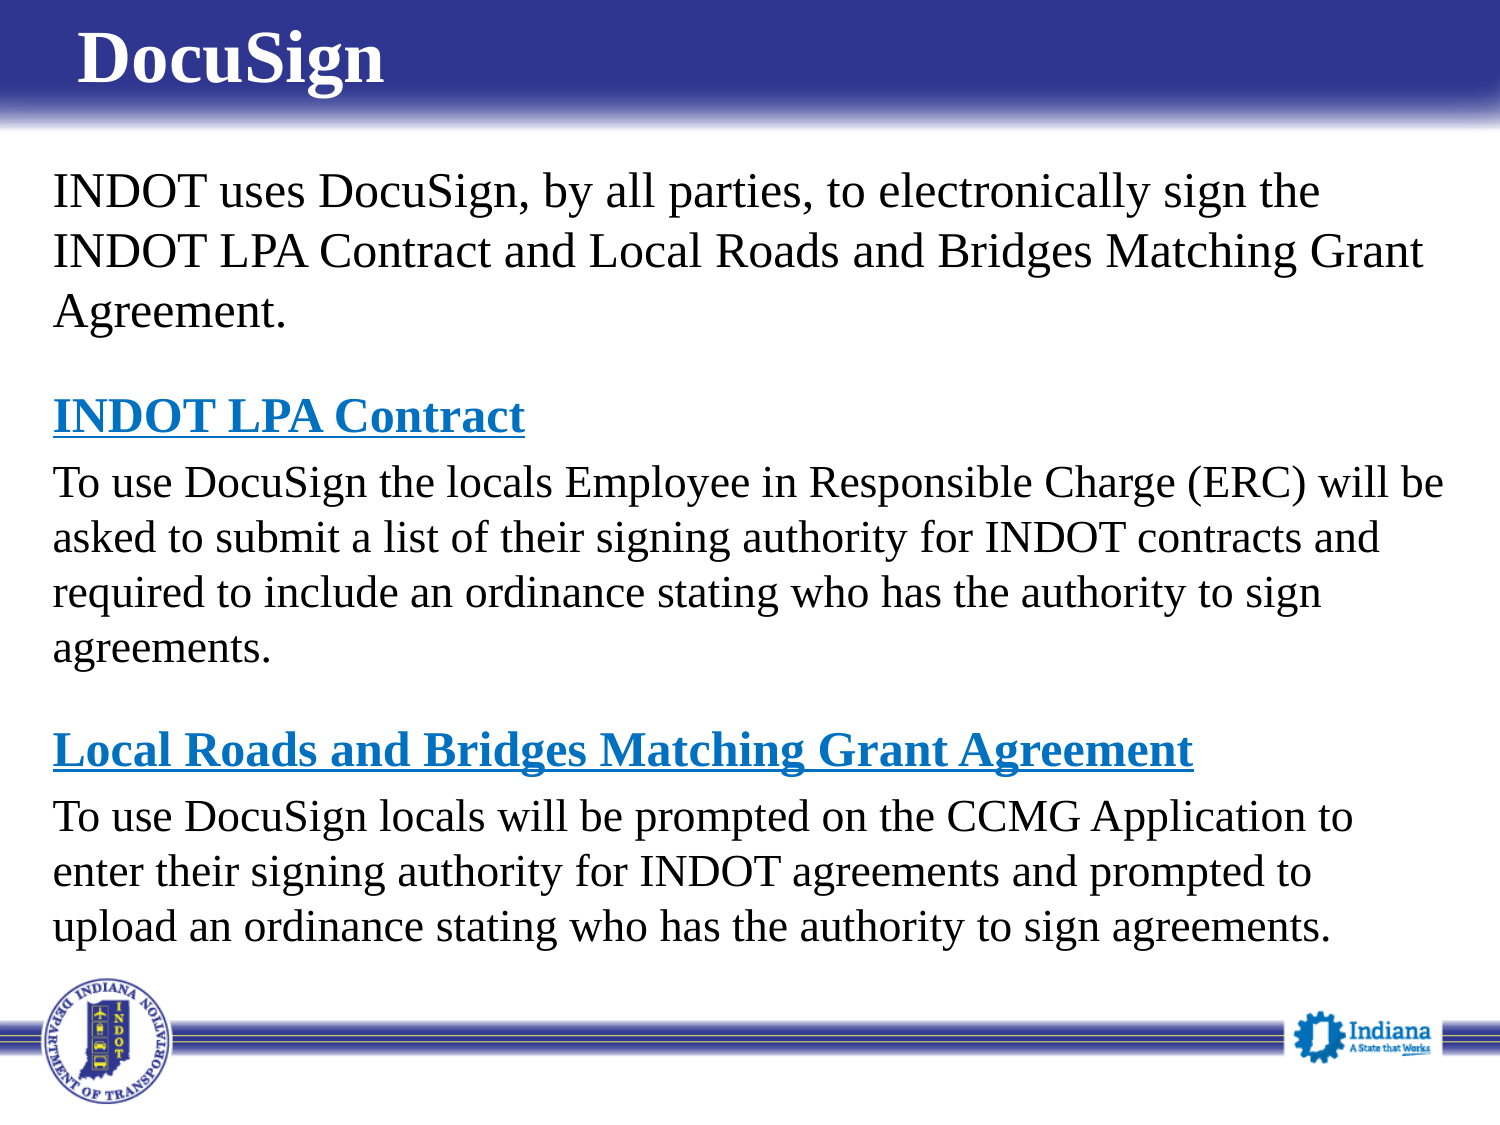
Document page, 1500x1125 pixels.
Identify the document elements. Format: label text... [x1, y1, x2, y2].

picture [0, 0, 1500, 263]
list INDOT uses DocuSign, by all parties, to electronically sign the INDOT LPA Contract and Local Roads and Bridges Matching Grant Agreement. INDOT LPA Contract To use DocuSign the locals Employee in Responsible Charge (ERC) will be asked to submit a list of their signing authority for INDOT contracts and required to include an ordinance stating who has the authority to sign agreements. Local Roads and Bridges Matching Grant Agreement To use DocuSign locals will be prompted on the CCMG Application to enter their signing authority for INDOT agreements and prompted to upload an ordinance stating who has the authority to sign agreements. [37, 149, 1463, 1013]
picture [0, 945, 1500, 1125]
title DocuSign [62, 0, 1425, 138]
